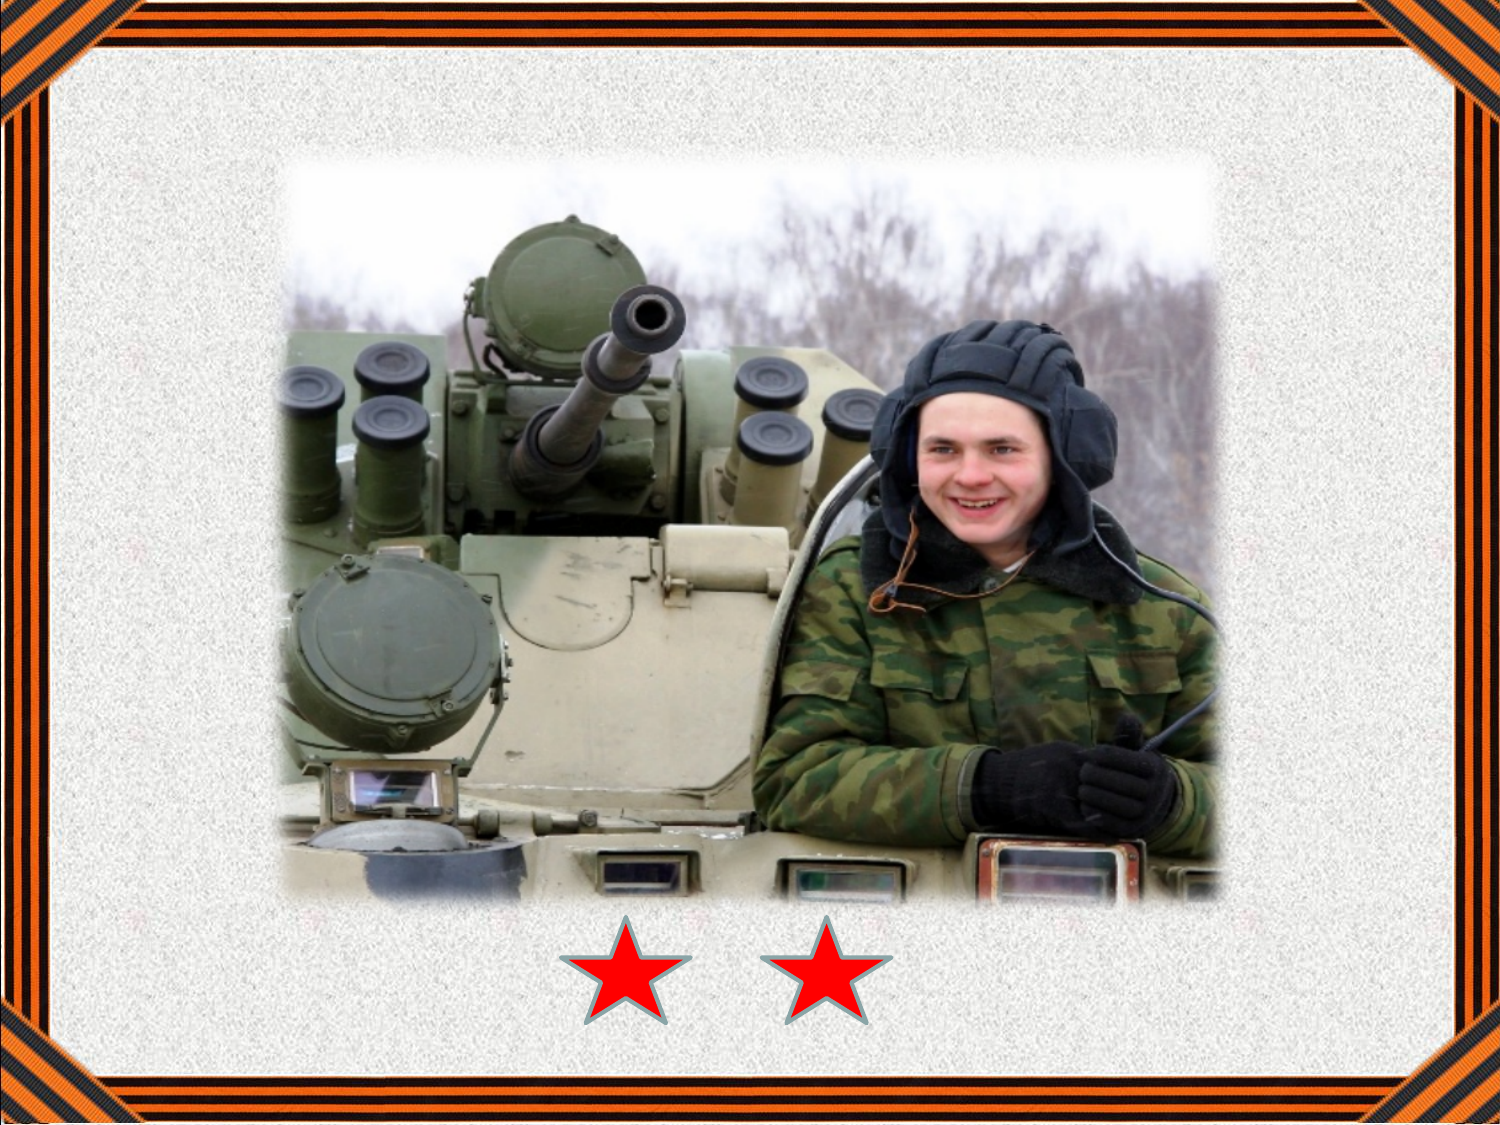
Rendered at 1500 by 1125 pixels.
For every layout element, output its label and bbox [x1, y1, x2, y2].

text_box [759, 925, 894, 1025]
picture [0, 0, 1500, 1125]
text_box [558, 925, 693, 1025]
